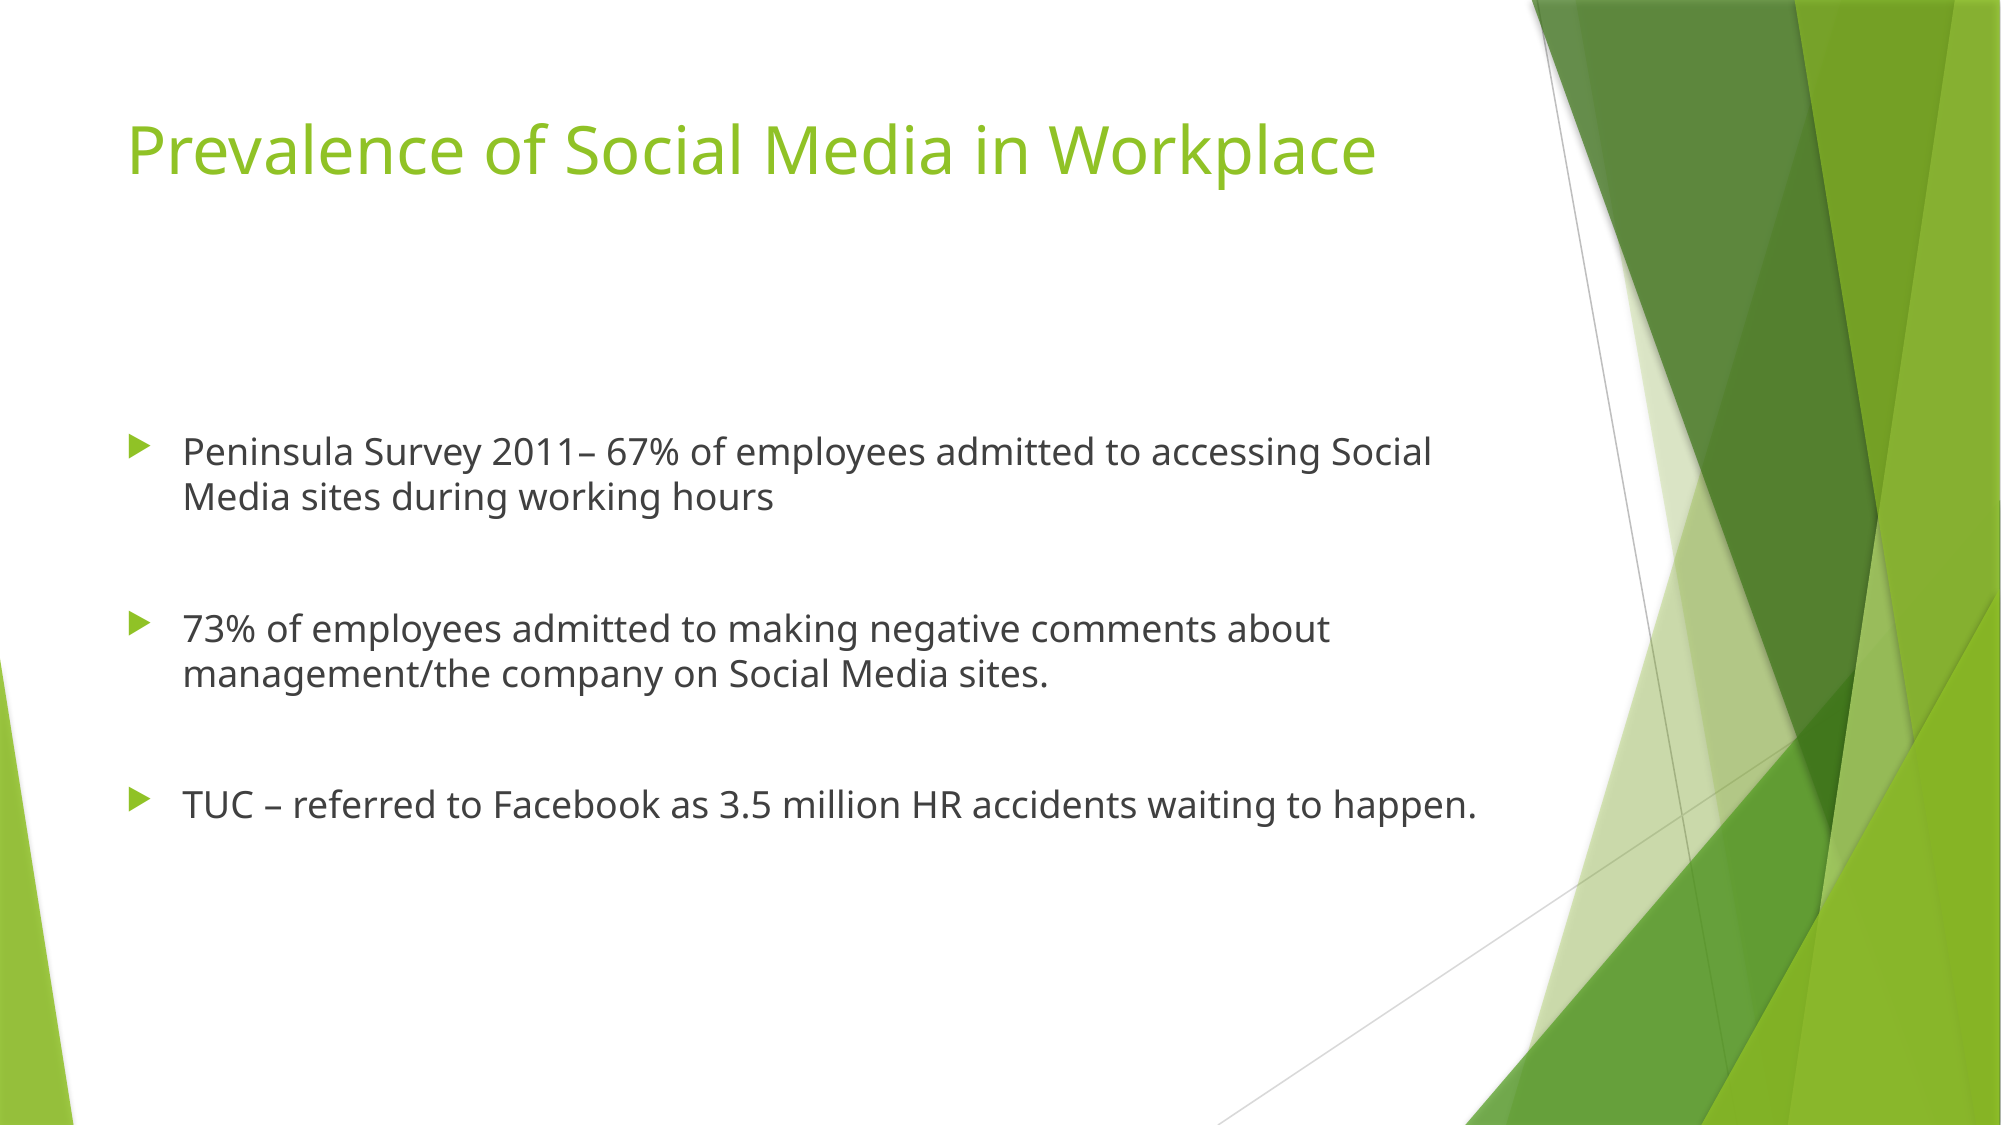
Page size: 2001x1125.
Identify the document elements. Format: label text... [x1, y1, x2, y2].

list Peninsula Survey 2011– 67% of employees admitted to accessing Social Media sites during working hours 73% of employees admitted to making negative comments about management/the company on Social Media sites. TUC – referred to Facebook as 3.5 million HR accidents waiting to happen. [111, 354, 1522, 992]
title Prevalence of Social Media in Workplace [111, 99, 1522, 317]
